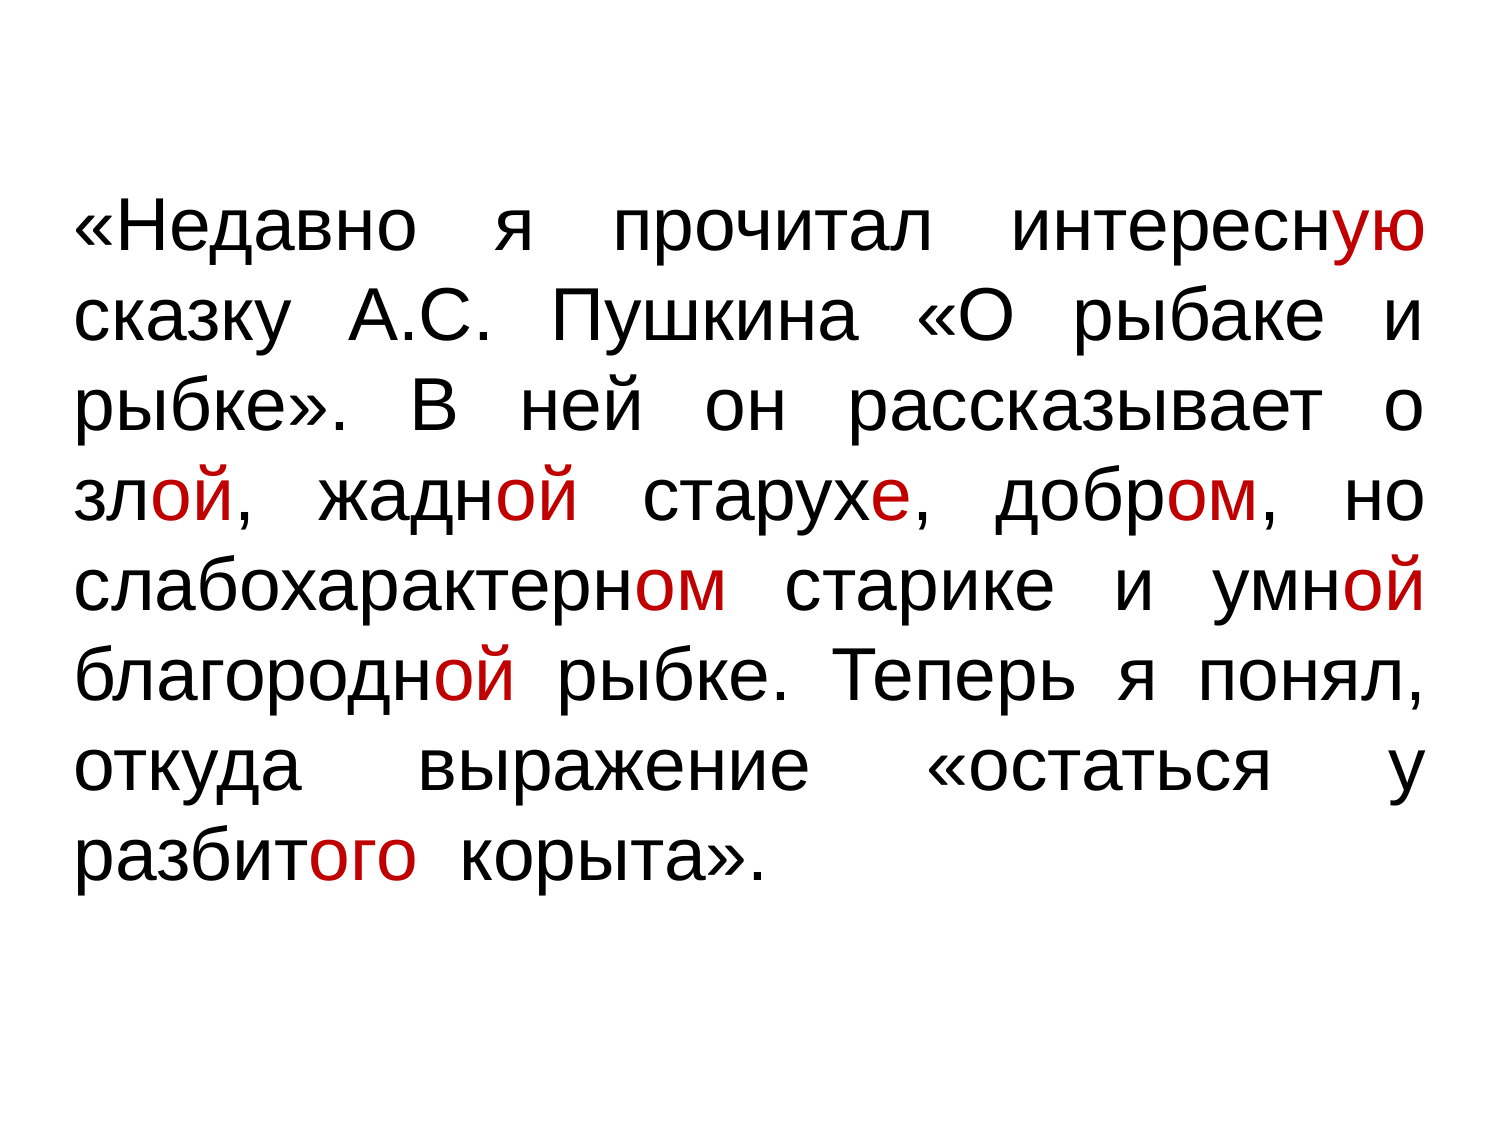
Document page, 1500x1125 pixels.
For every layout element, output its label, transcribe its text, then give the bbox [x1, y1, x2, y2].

text_box «Недавно я прочитал интересную сказку А.С. Пушкина «О рыбаке и рыбке». В ней он рассказывает о злой, жадной старухе, добром, но слабохарактерном старике и умной благородной рыбке. Теперь я понял, откуда выражение «остаться у разбитого корыта». [58, 167, 1442, 903]
